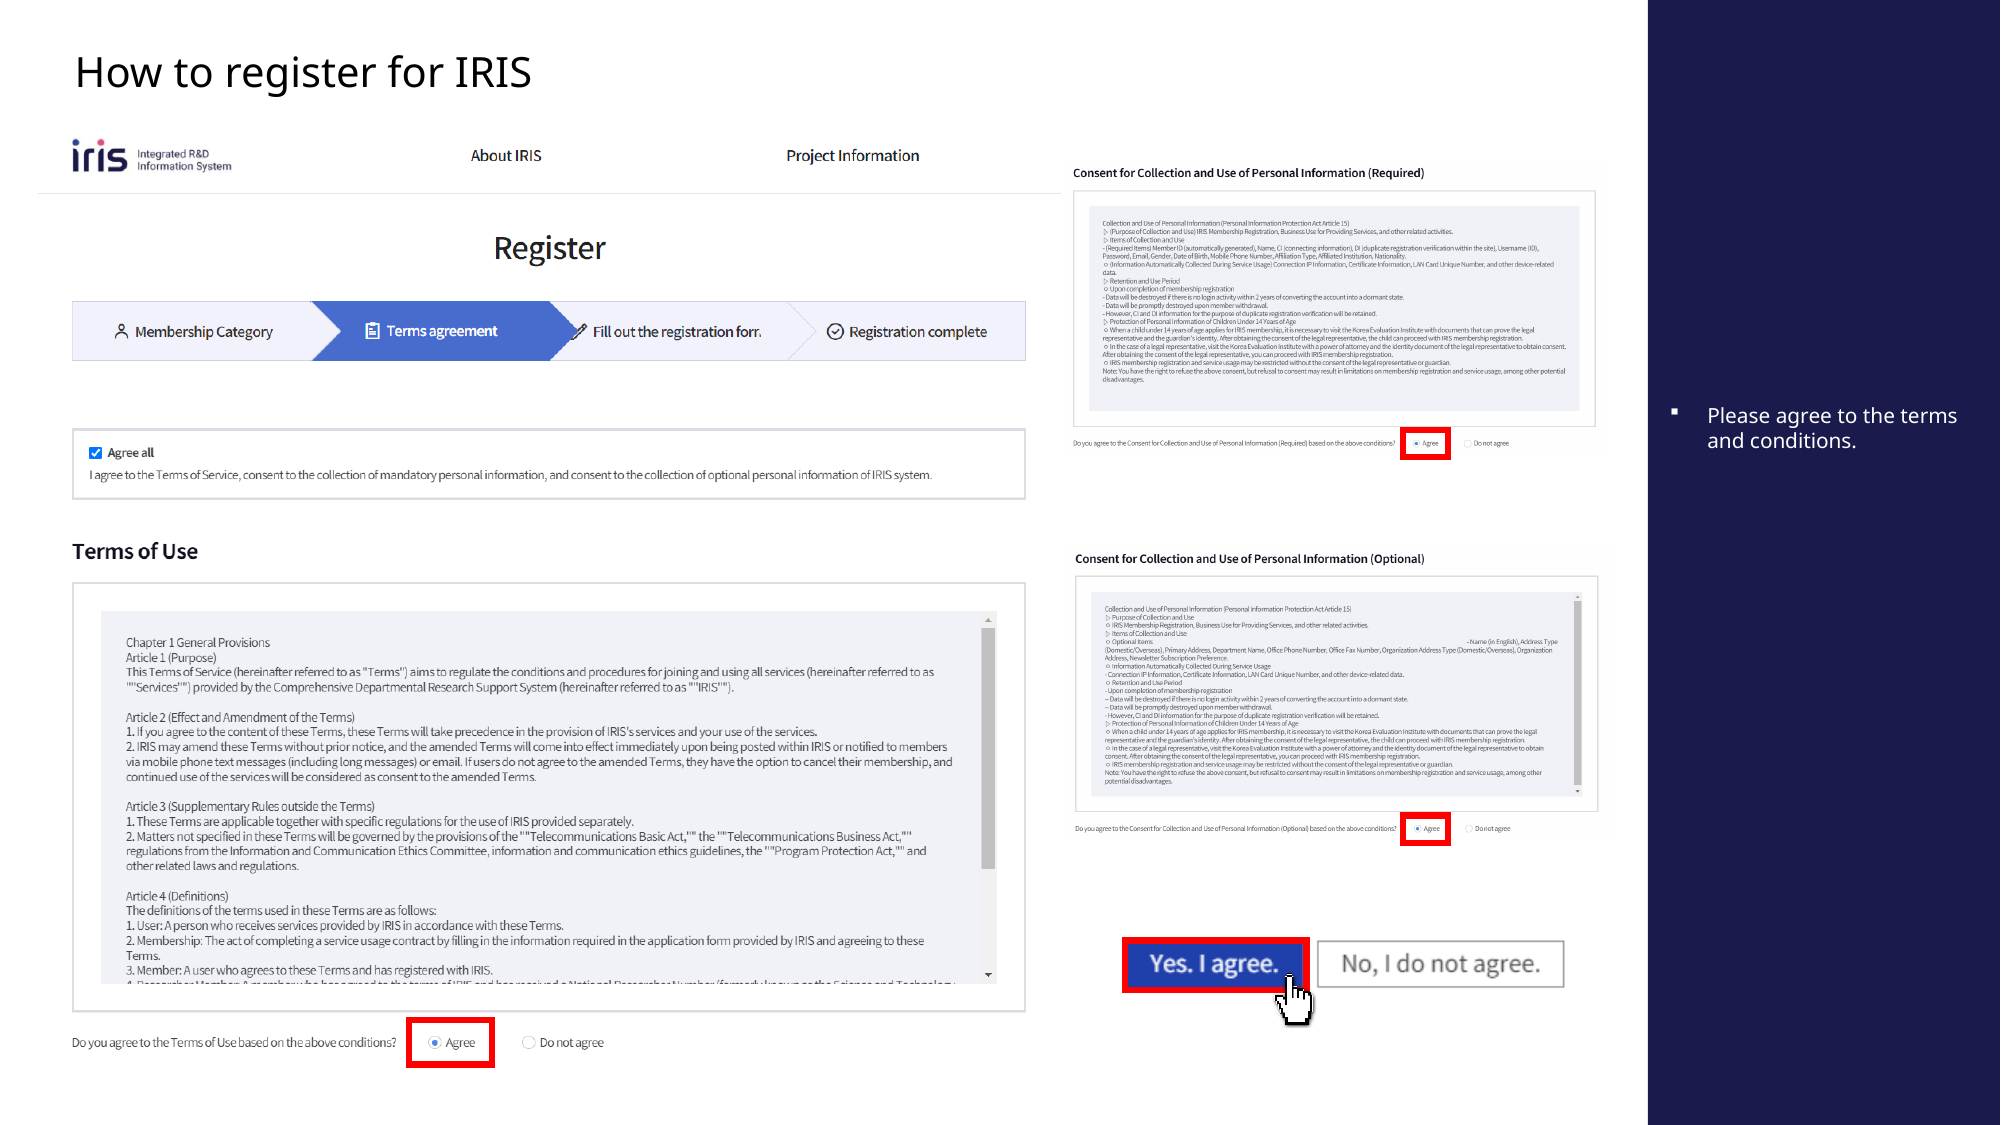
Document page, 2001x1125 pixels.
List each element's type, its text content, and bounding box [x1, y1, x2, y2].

picture [1092, 925, 1607, 1029]
text_box [1647, 0, 2000, 1125]
text_box [1402, 839, 1449, 844]
text_box How to register for IRIS [59, 38, 548, 103]
text_box Please agree to the terms and conditions. [1654, 395, 2000, 485]
picture [38, 118, 1613, 1072]
